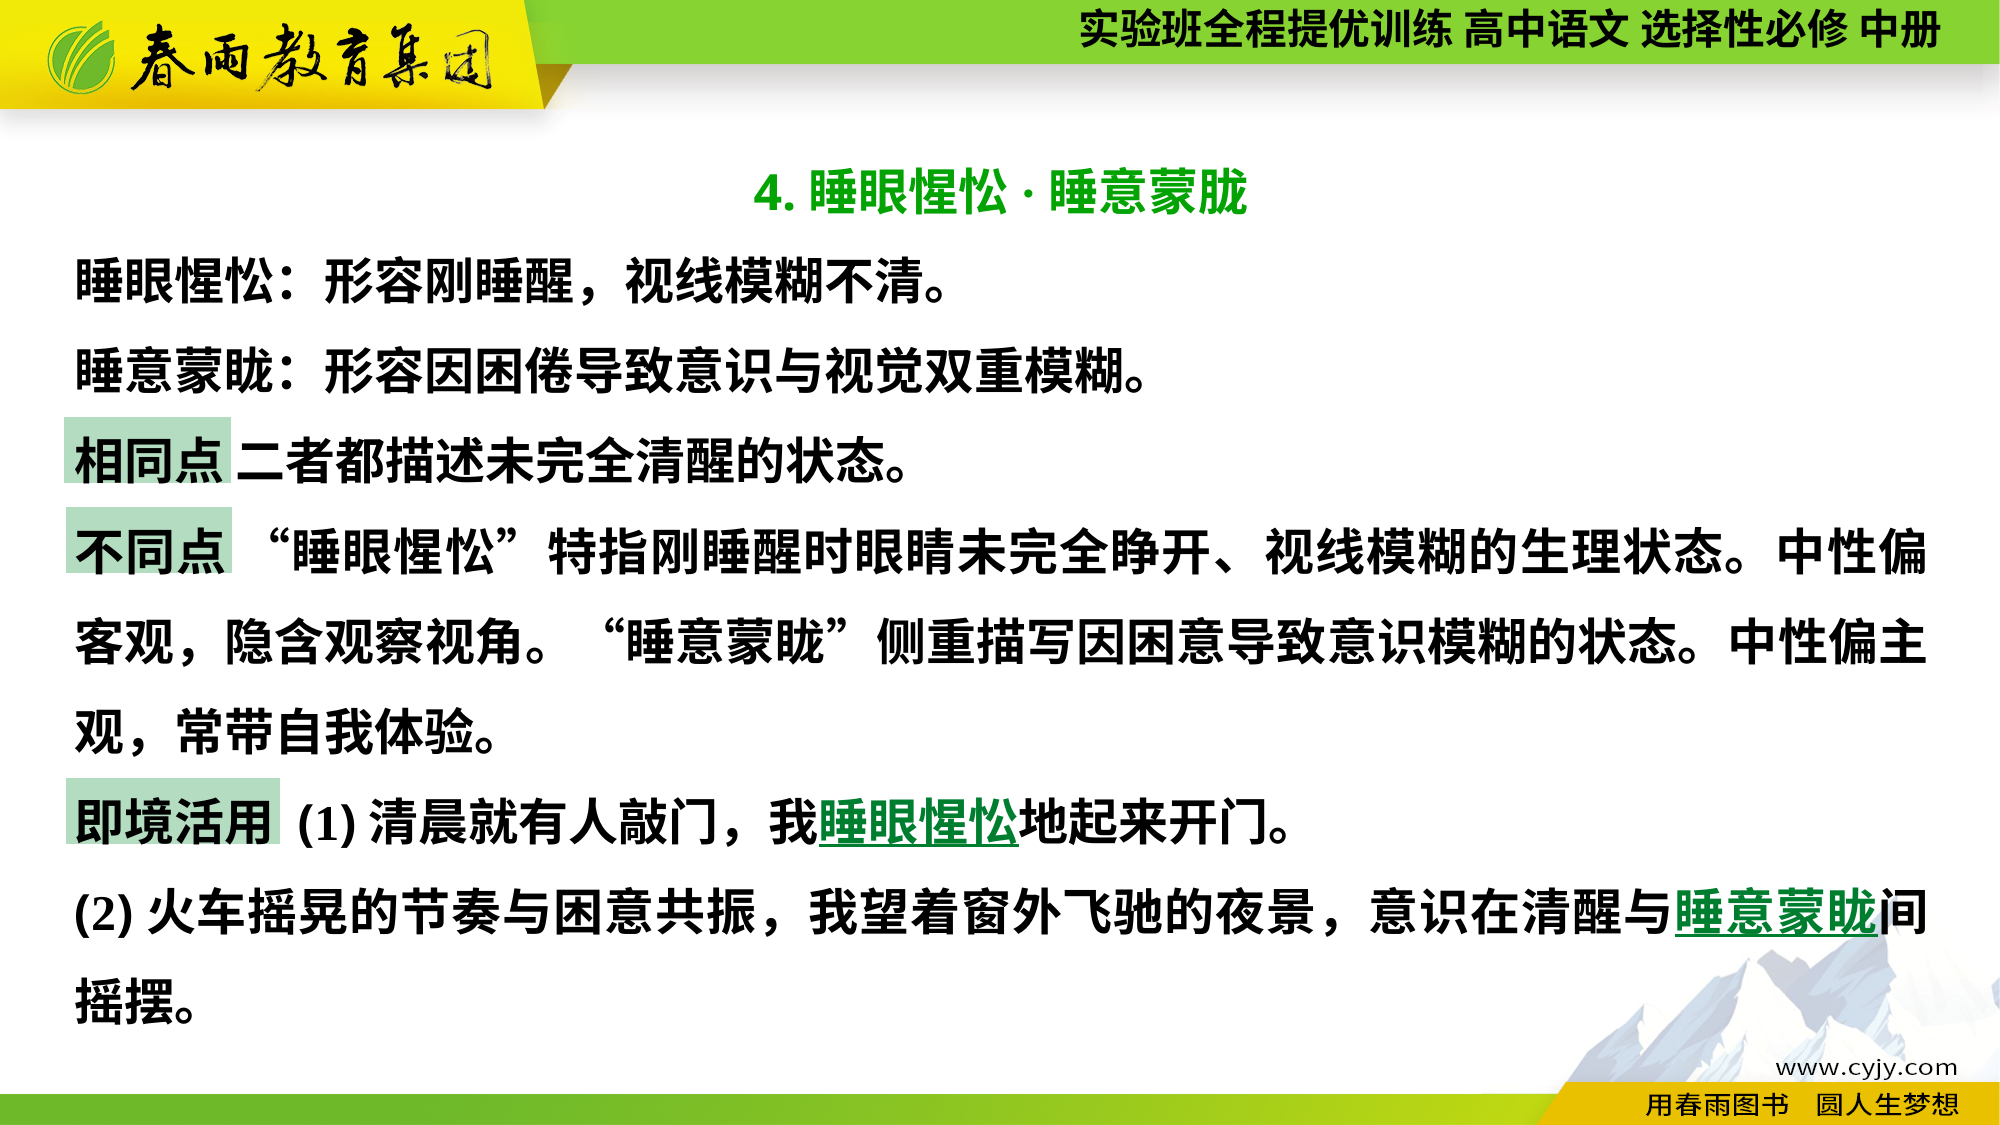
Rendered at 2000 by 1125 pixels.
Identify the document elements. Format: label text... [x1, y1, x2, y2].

picture [0, 0, 2000, 1125]
list 4.睡眼惺忪·睡意蒙胧 睡眼惺忪：形容刚睡醒，视线模糊不清。 睡意蒙眬：形容因困倦导致意识与视觉双重模糊。 相同点 二者都描述未完全清醒的状态。 不同点 “睡眼惺忪”特指刚睡醒时眼睛未完全睁开、视线模糊的生理状态。中性偏客观，隐含观察视角。“睡意蒙眬”侧重描写因困意导致意识模糊的状态。中性偏主观，常带自我体验。 即境活用 (1)清晨就有人敲门，我睡眼惺忪地起来开门。 (2)火车摇晃的节奏与困意共振，我望着窗外飞驰的夜景，意识在清醒与睡意蒙眬间摇摆。 [59, 122, 1944, 1047]
